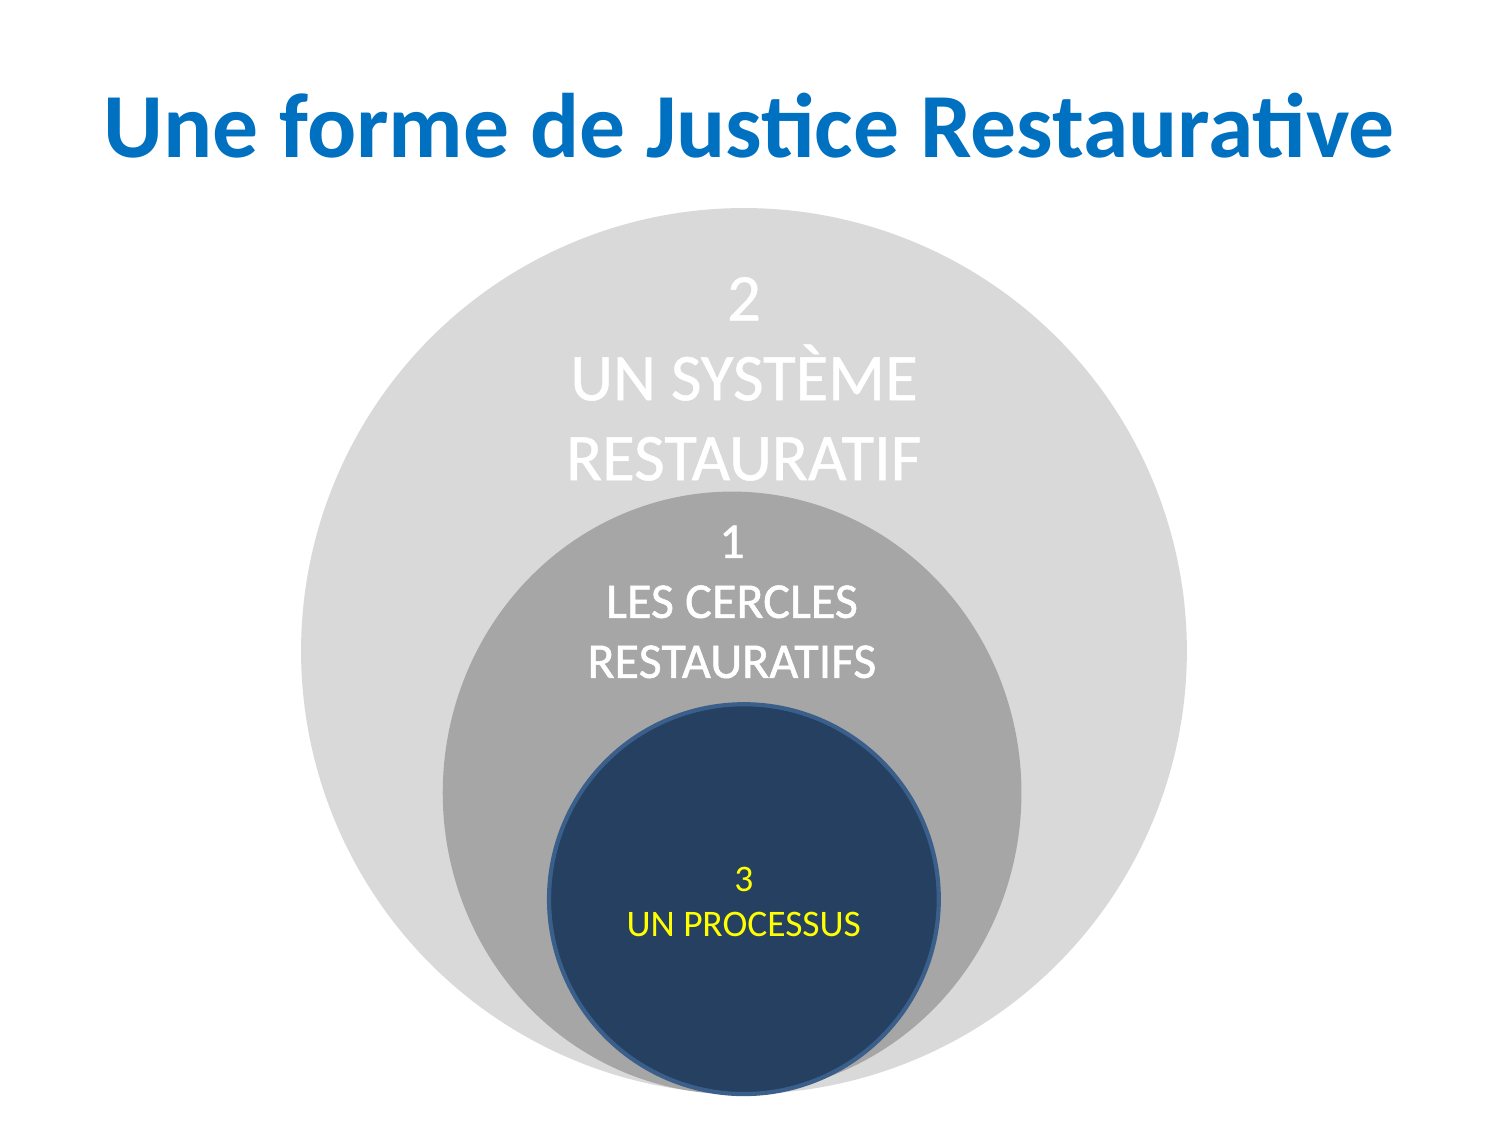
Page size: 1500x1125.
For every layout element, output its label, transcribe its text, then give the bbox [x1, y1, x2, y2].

title Une forme de Justice Restaurative [0, 0, 1500, 242]
text_box 1 LES CERCLES RESTAURATIFS [440, 489, 1024, 1096]
text_box 3 UN PROCESSUS [546, 702, 941, 1097]
text_box 2 UN SYSTÈME RESTAURATIF [298, 205, 1189, 1096]
